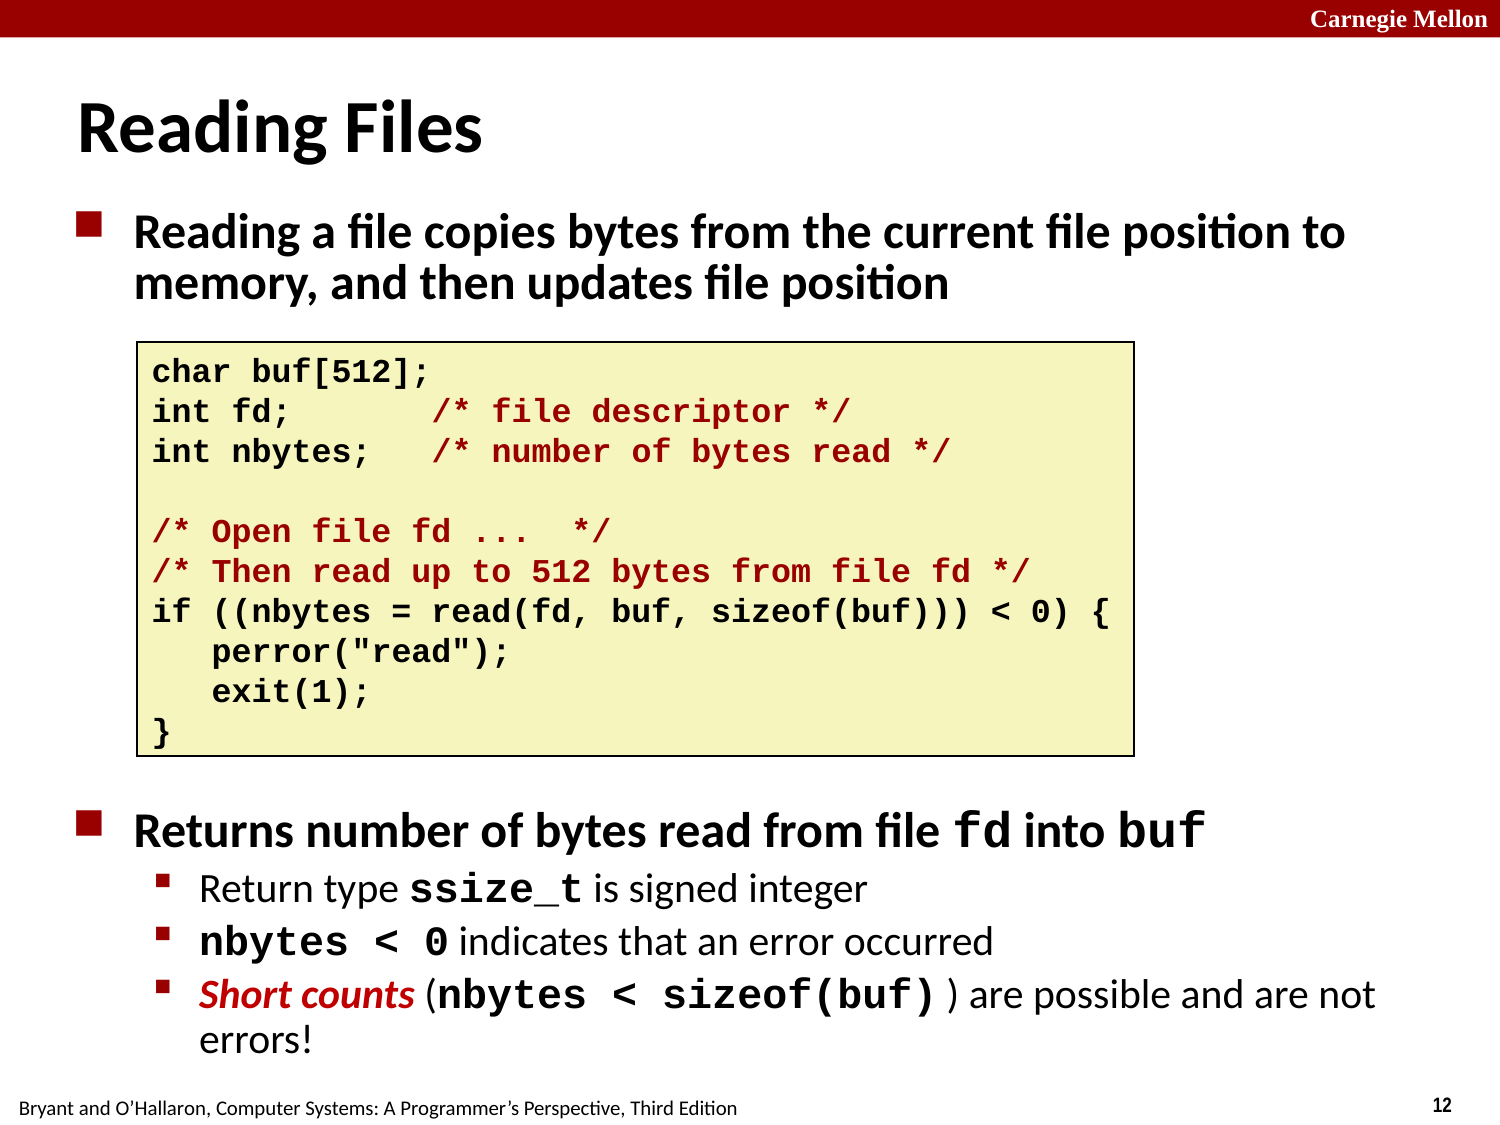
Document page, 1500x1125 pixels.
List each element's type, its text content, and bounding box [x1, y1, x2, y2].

title Reading Files [62, 74, 1129, 170]
text_box char buf[512]; int fd; /* file descriptor */ int nbytes; /* number of bytes read */ /* Open file fd ... */ /* Then read up to 512 bytes from file fd */ if ((nbytes = read(fd, buf, sizeof(buf))) < 0) { perror("read"); exit(1); } [136, 342, 1134, 757]
list Reading a file copies bytes from the current file position to memory, and then updates file position Returns number of bytes read from file fd into buf Return type ssize_t is signed integer nbytes < 0 indicates that an error occurred Short counts (nbytes < sizeof(buf) ) are possible and are not errors! [61, 199, 1426, 1063]
